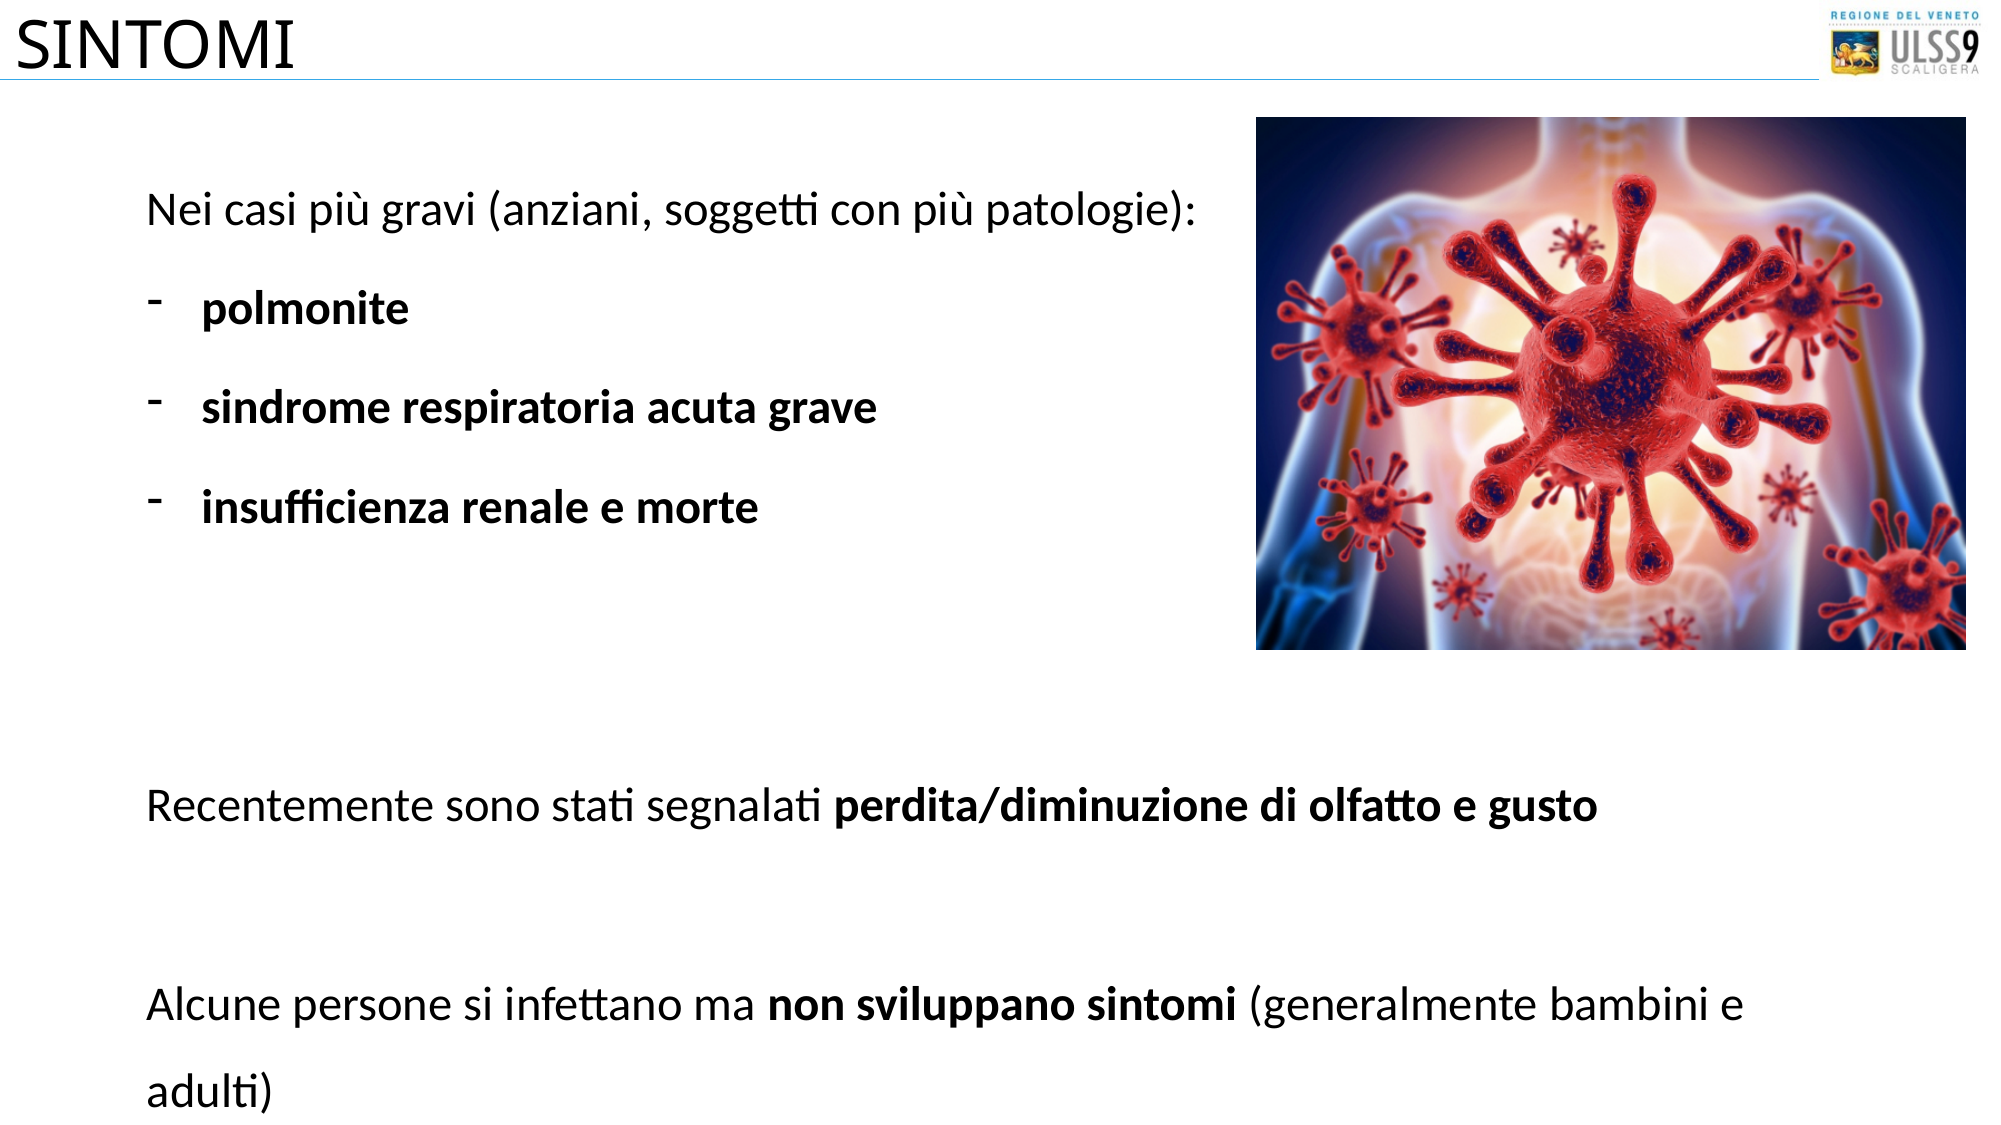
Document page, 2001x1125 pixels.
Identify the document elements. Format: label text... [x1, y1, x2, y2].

picture [1819, 0, 1990, 82]
text_box Nei casi più gravi (anziani, soggetti con più patologie): polmonite sindrome respiratoria acuta grave insufficienza renale e morte Recentemente sono stati segnalati perdita/diminuzione di olfatto e gusto Alcune persone si infettano ma non sviluppano sintomi (generalmente bambini e adulti) [131, 140, 1807, 1125]
picture [1256, 117, 1966, 650]
text_box SINTOMI [0, 9, 1725, 84]
